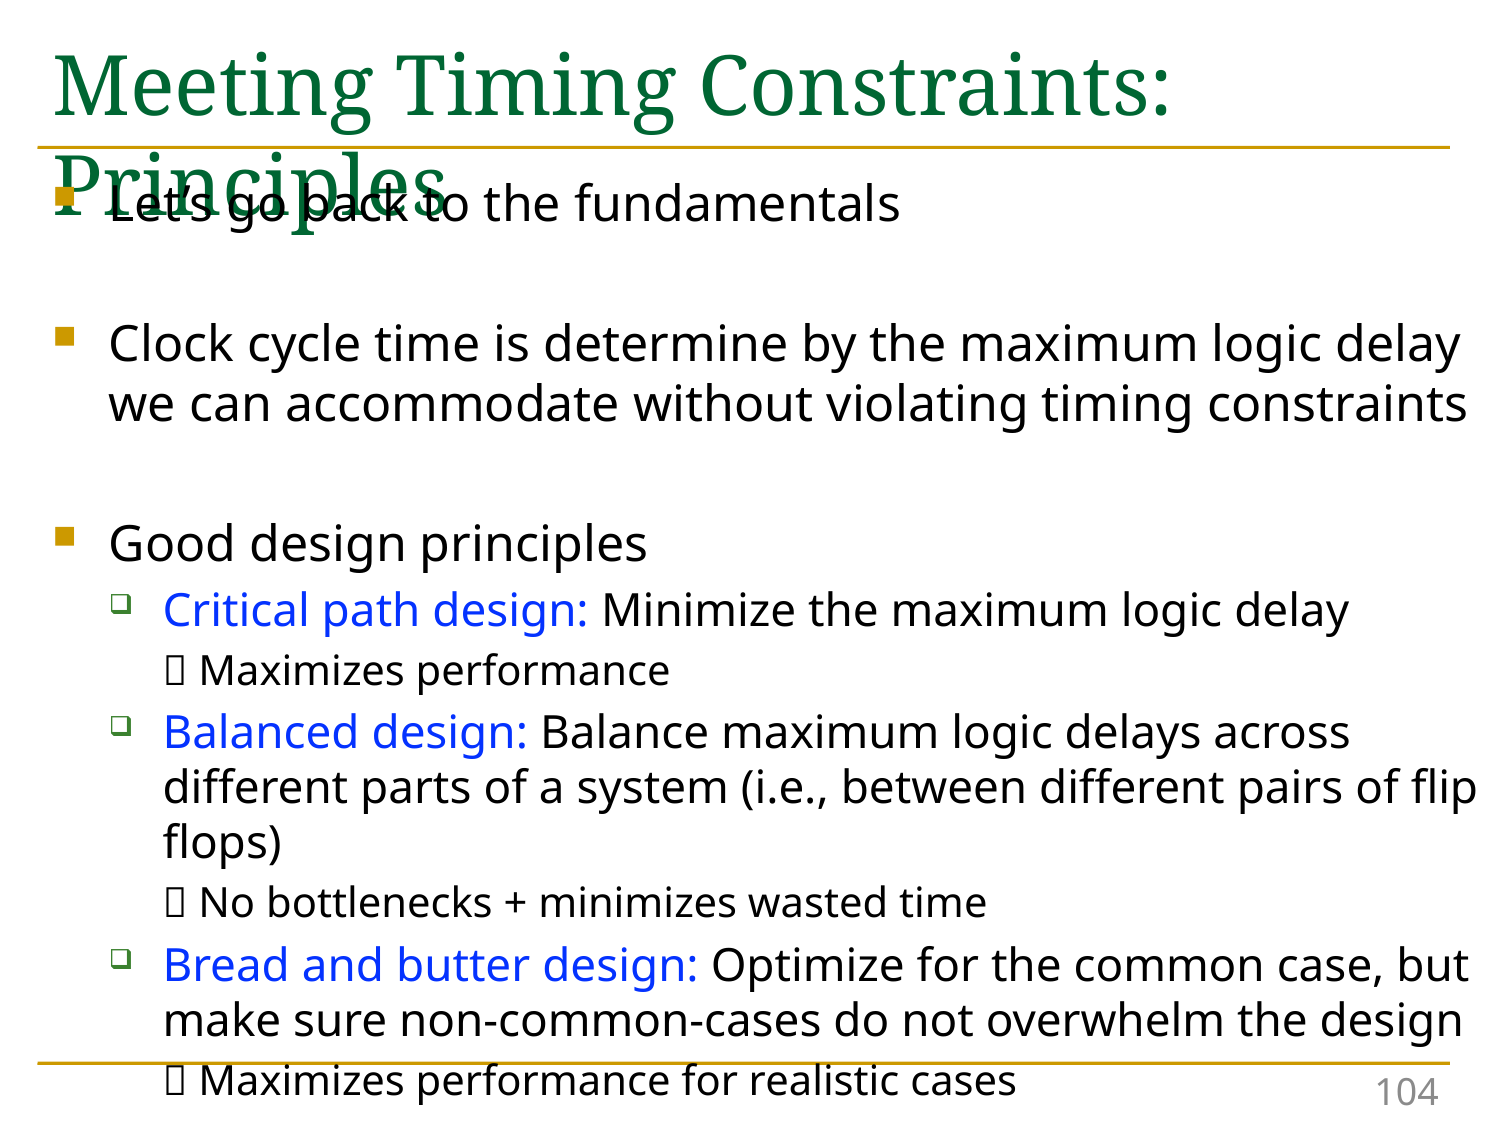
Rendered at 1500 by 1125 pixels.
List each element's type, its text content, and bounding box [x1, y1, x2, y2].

list Let’s go back to the fundamentals Clock cycle time is determine by the maximum logic delay we can accommodate without violating timing constraints Good design principles Critical path design: Minimize the maximum logic delay  Maximizes performance Balanced design: Balance maximum logic delays across different parts of a system (i.e., between different pairs of flip flops)  No bottlenecks + minimizes wasted time Bread and butter design: Optimize for the common case, but make sure non-common-cases do not overwhelm the design  Maximizes performance for realistic cases [37, 163, 1500, 1016]
title Meeting Timing Constraints: Principles [37, 24, 1450, 163]
slide_number 104 [1116, 1063, 1454, 1124]
